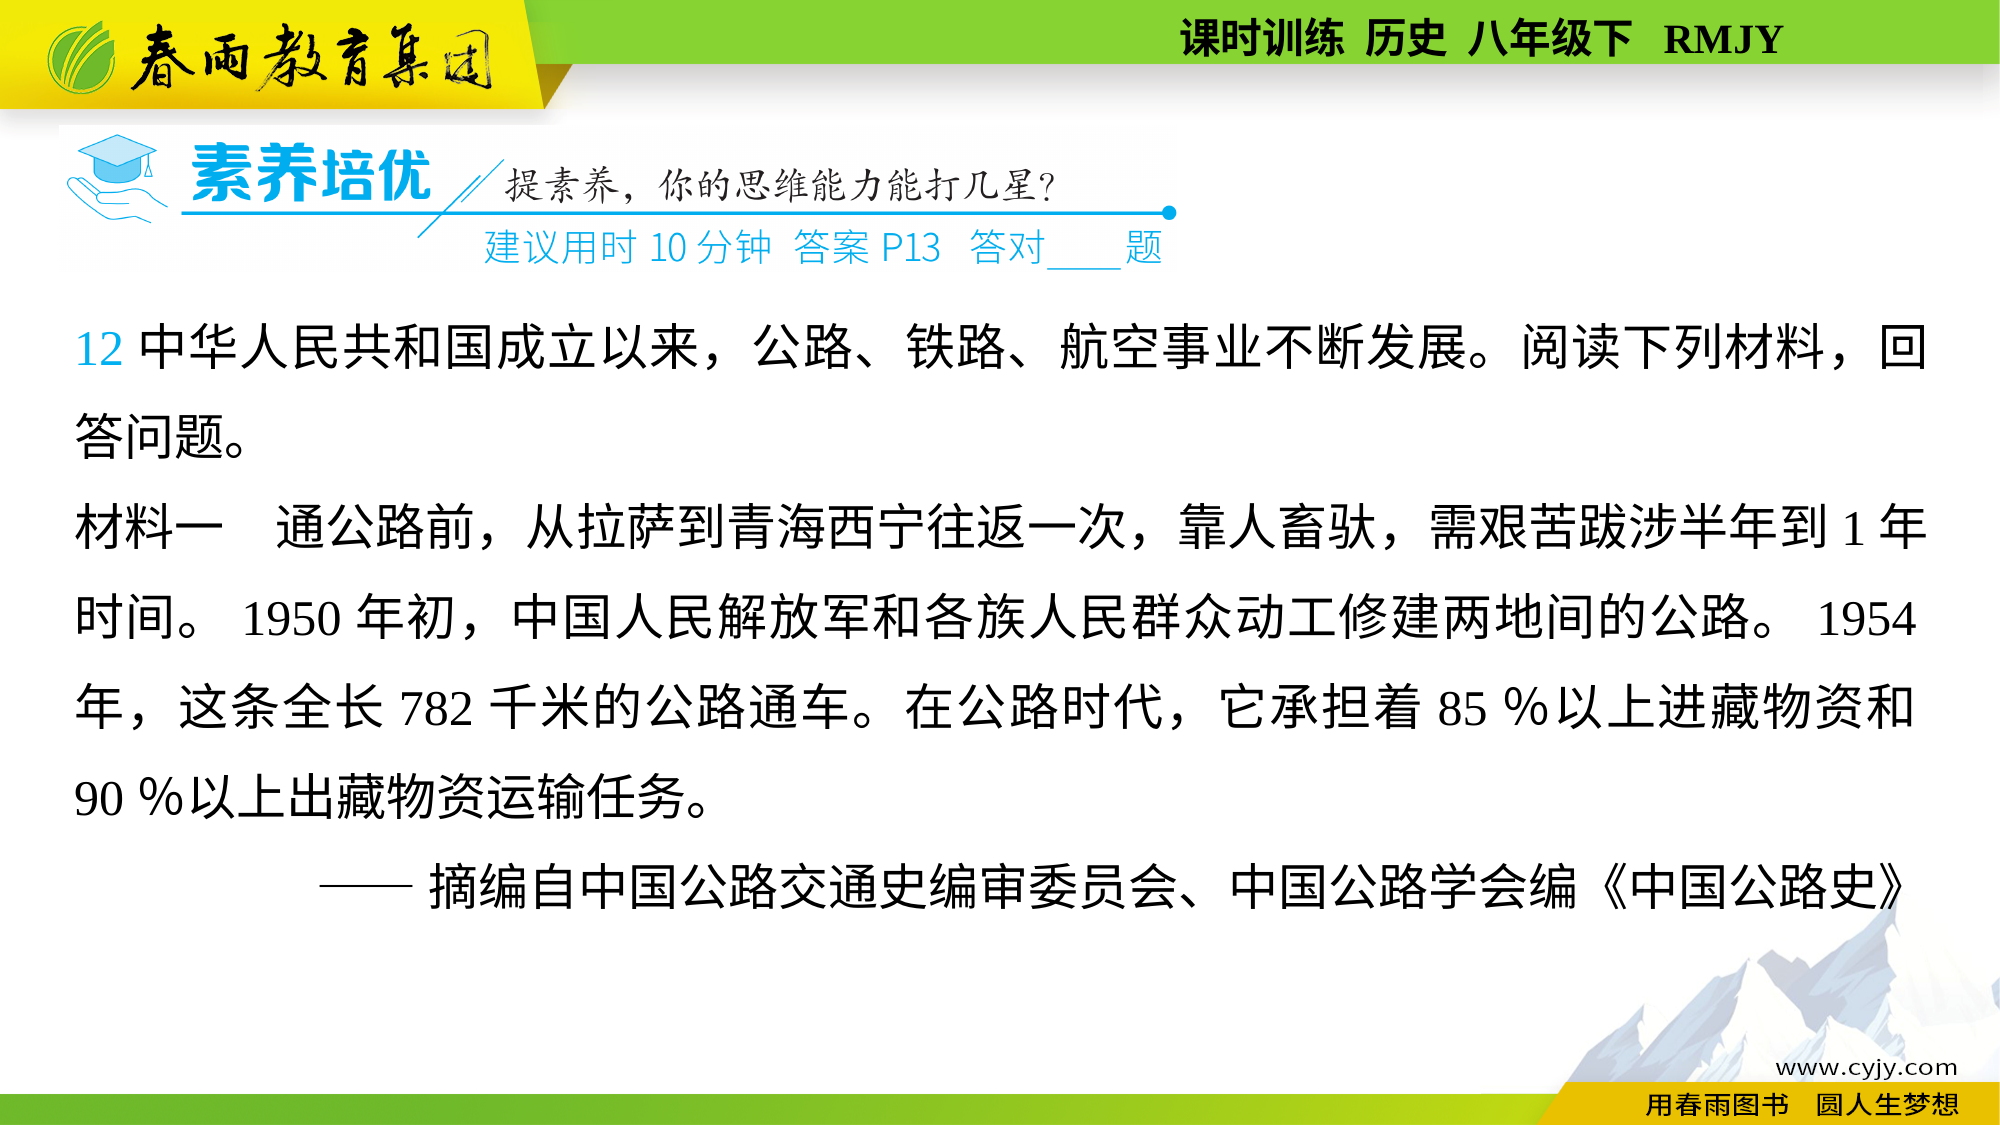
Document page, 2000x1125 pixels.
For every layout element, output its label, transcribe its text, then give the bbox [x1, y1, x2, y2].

list 12中华人民共和国成立以来，公路、铁路、航空事业不断发展。阅读下列材料，回答问题。 材料一 通公路前，从拉萨到青海西宁往返一次，靠人畜驮，需艰苦跋涉半年到1年时间。1950年初，中国人民解放军和各族人民群众动工修建两地间的公路。1954年，这条全长782千米的公路通车。在公路时代，它承担着85％以上进藏物资和90％以上出藏物资运输任务。 ——摘编自中国公路交通史编审委员会、中国公路学会编《中国公路史》 [59, 277, 1944, 929]
picture [0, 0, 2000, 1125]
